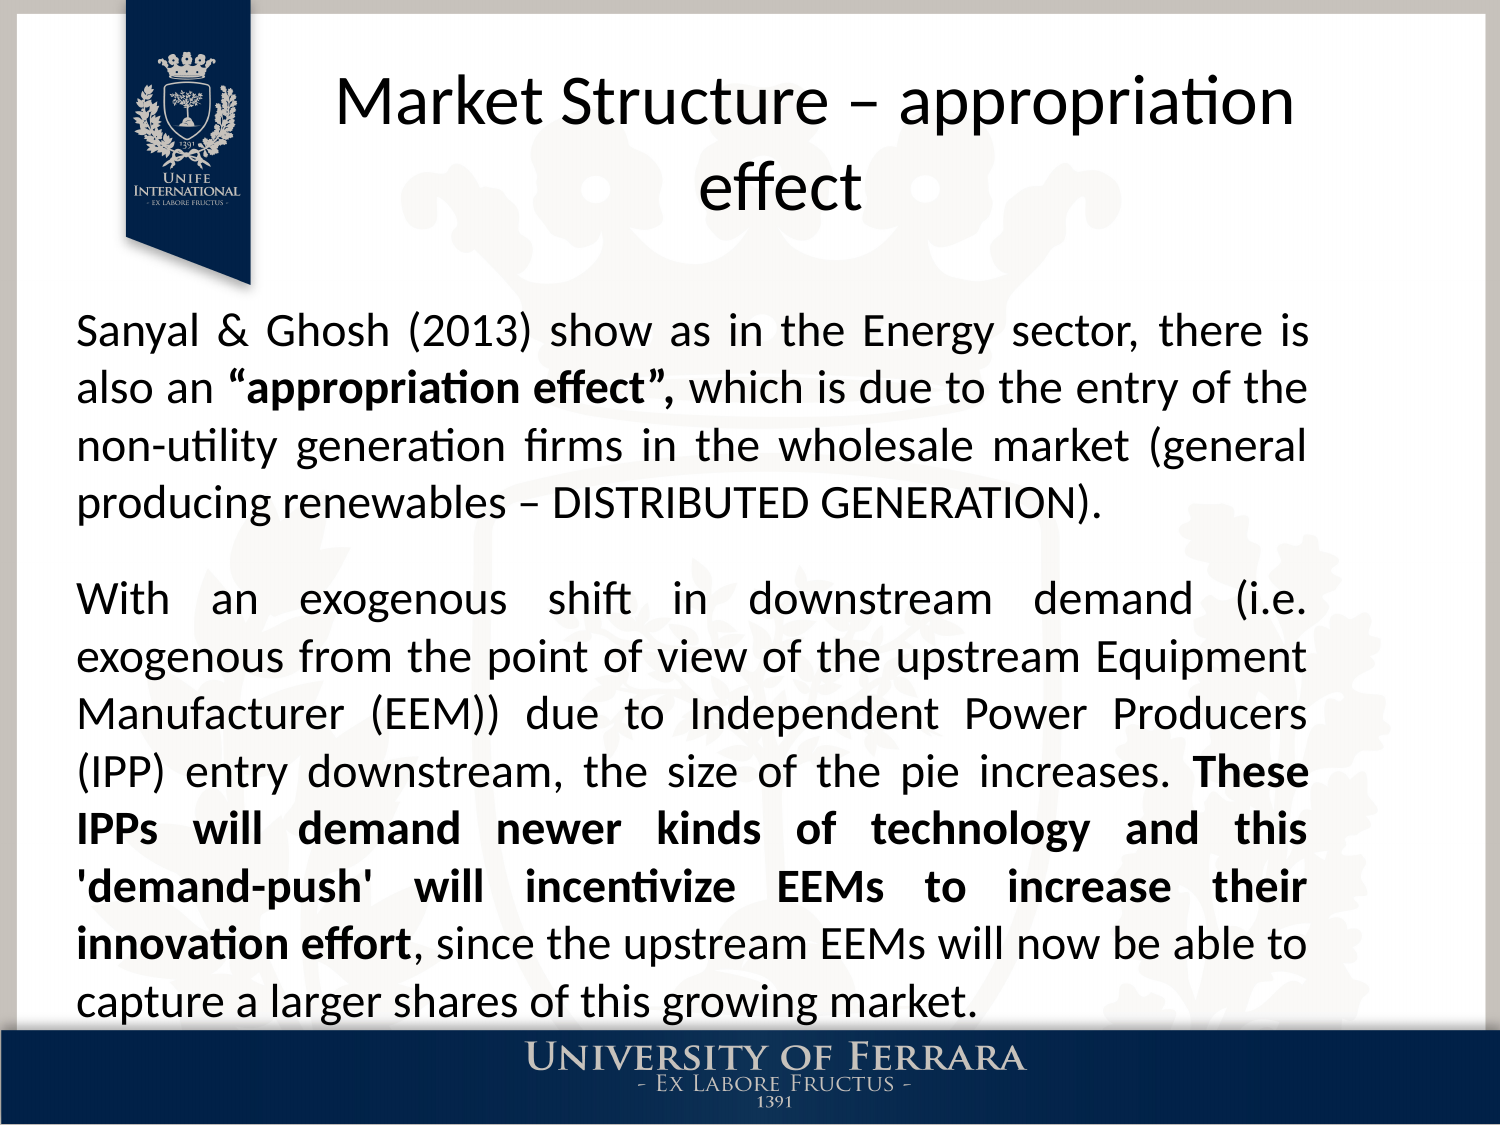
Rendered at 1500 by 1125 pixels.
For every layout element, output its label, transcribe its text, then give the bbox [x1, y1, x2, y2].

picture [0, 0, 1500, 1125]
title Market Structure – appropriation effect [249, 45, 1382, 233]
list Sanyal & Ghosh (2013) show as in the Energy sector, there is also an “appropriation effect”, which is due to the entry of the non-utility generation firms in the wholesale market (general producing renewables – DISTRIBUTED GENERATION). With an exogenous shift in downstream demand (i.e. exogenous from the point of view of the upstream Equipment Manufacturer (EEM)) due to Independent Power Producers (IPP) entry downstream, the size of the pie increases. These IPPs will demand newer kinds of technology and this 'demand-push' will incentivize EEMs to increase their innovation effort, since the upstream EEMs will now be able to capture a larger shares of this growing market. [42, 290, 1325, 1029]
